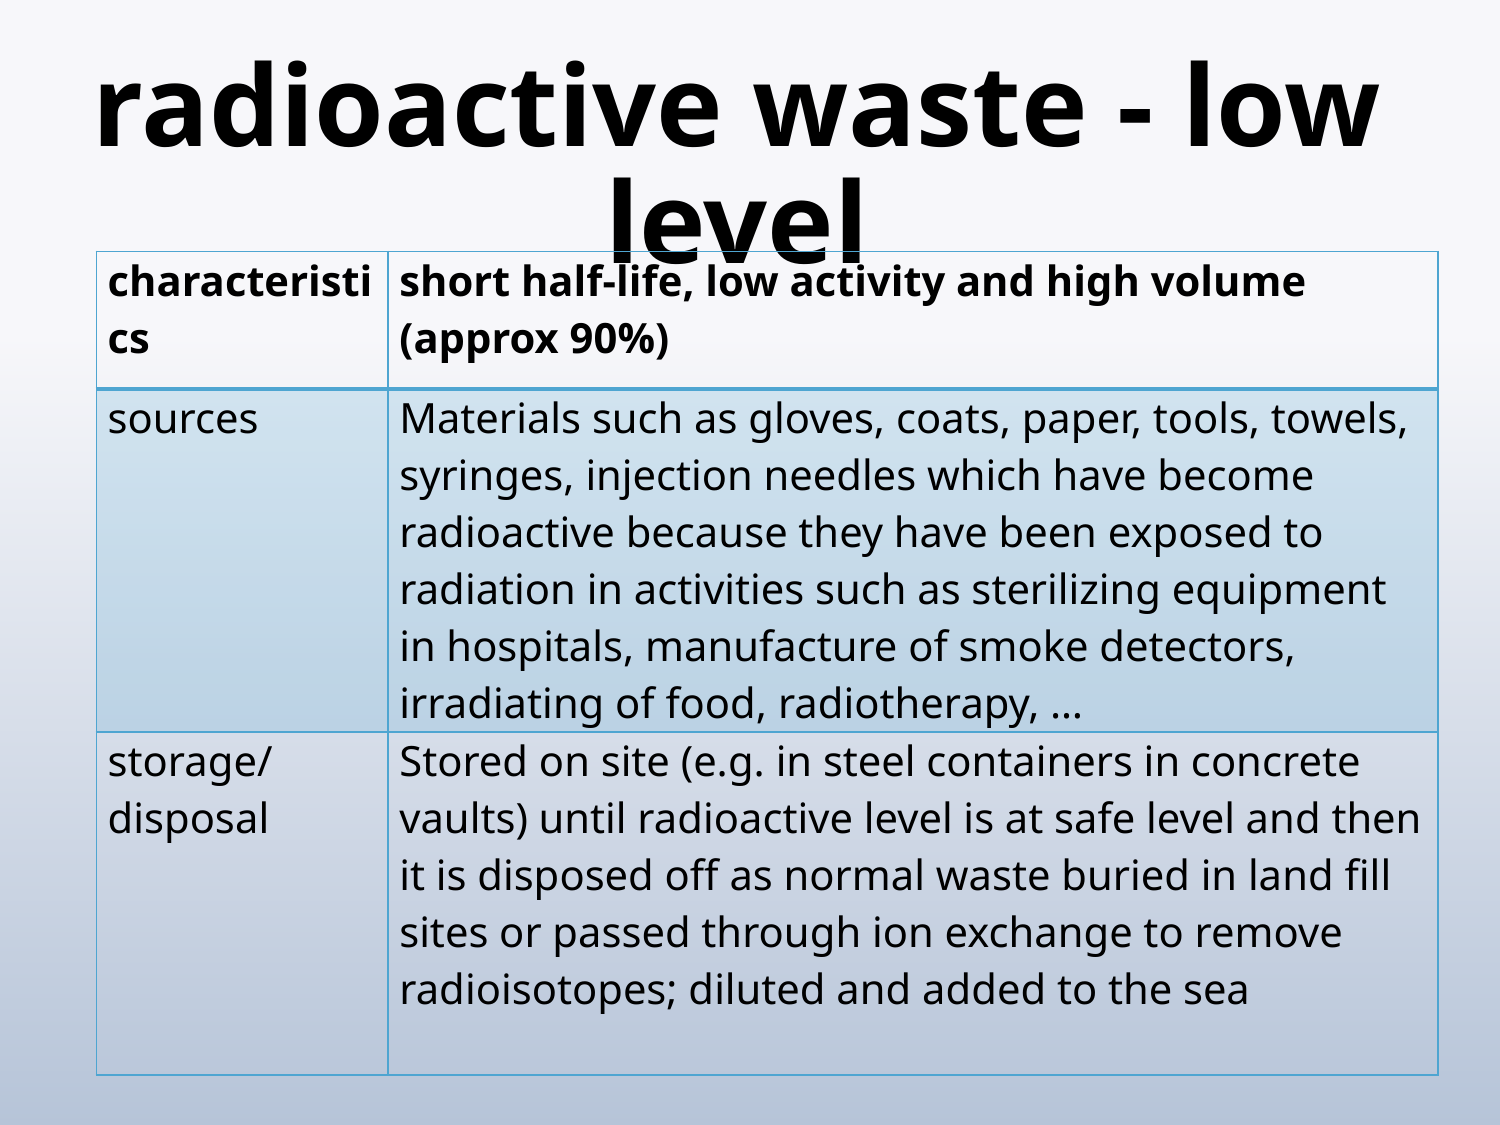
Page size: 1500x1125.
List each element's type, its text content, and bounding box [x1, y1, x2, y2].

title radioactive waste - low level [35, 0, 1438, 339]
table_header characteristics [97, 252, 387, 387]
table_header short half-life, low activity and high volume (approx 90%) [389, 252, 1437, 387]
table_cell Stored on site (e.g. in steel containers in concrete vaults) until radioactive level is at safe level and then it is disposed off as normal waste buried in land fill sites or passed through ion exchange to remove radioisotopes; diluted and added to the sea [389, 733, 1437, 1074]
table_cell Materials such as gloves, coats, paper, tools, towels, syringes, injection needles which have become radioactive because they have been exposed to radiation in activities such as sterilizing equipment in hospitals, manufacture of smoke detectors, irradiating of food, radiotherapy, … [389, 391, 1437, 731]
table_cell storage/disposal [97, 733, 387, 1074]
table_cell sources [97, 391, 387, 731]
